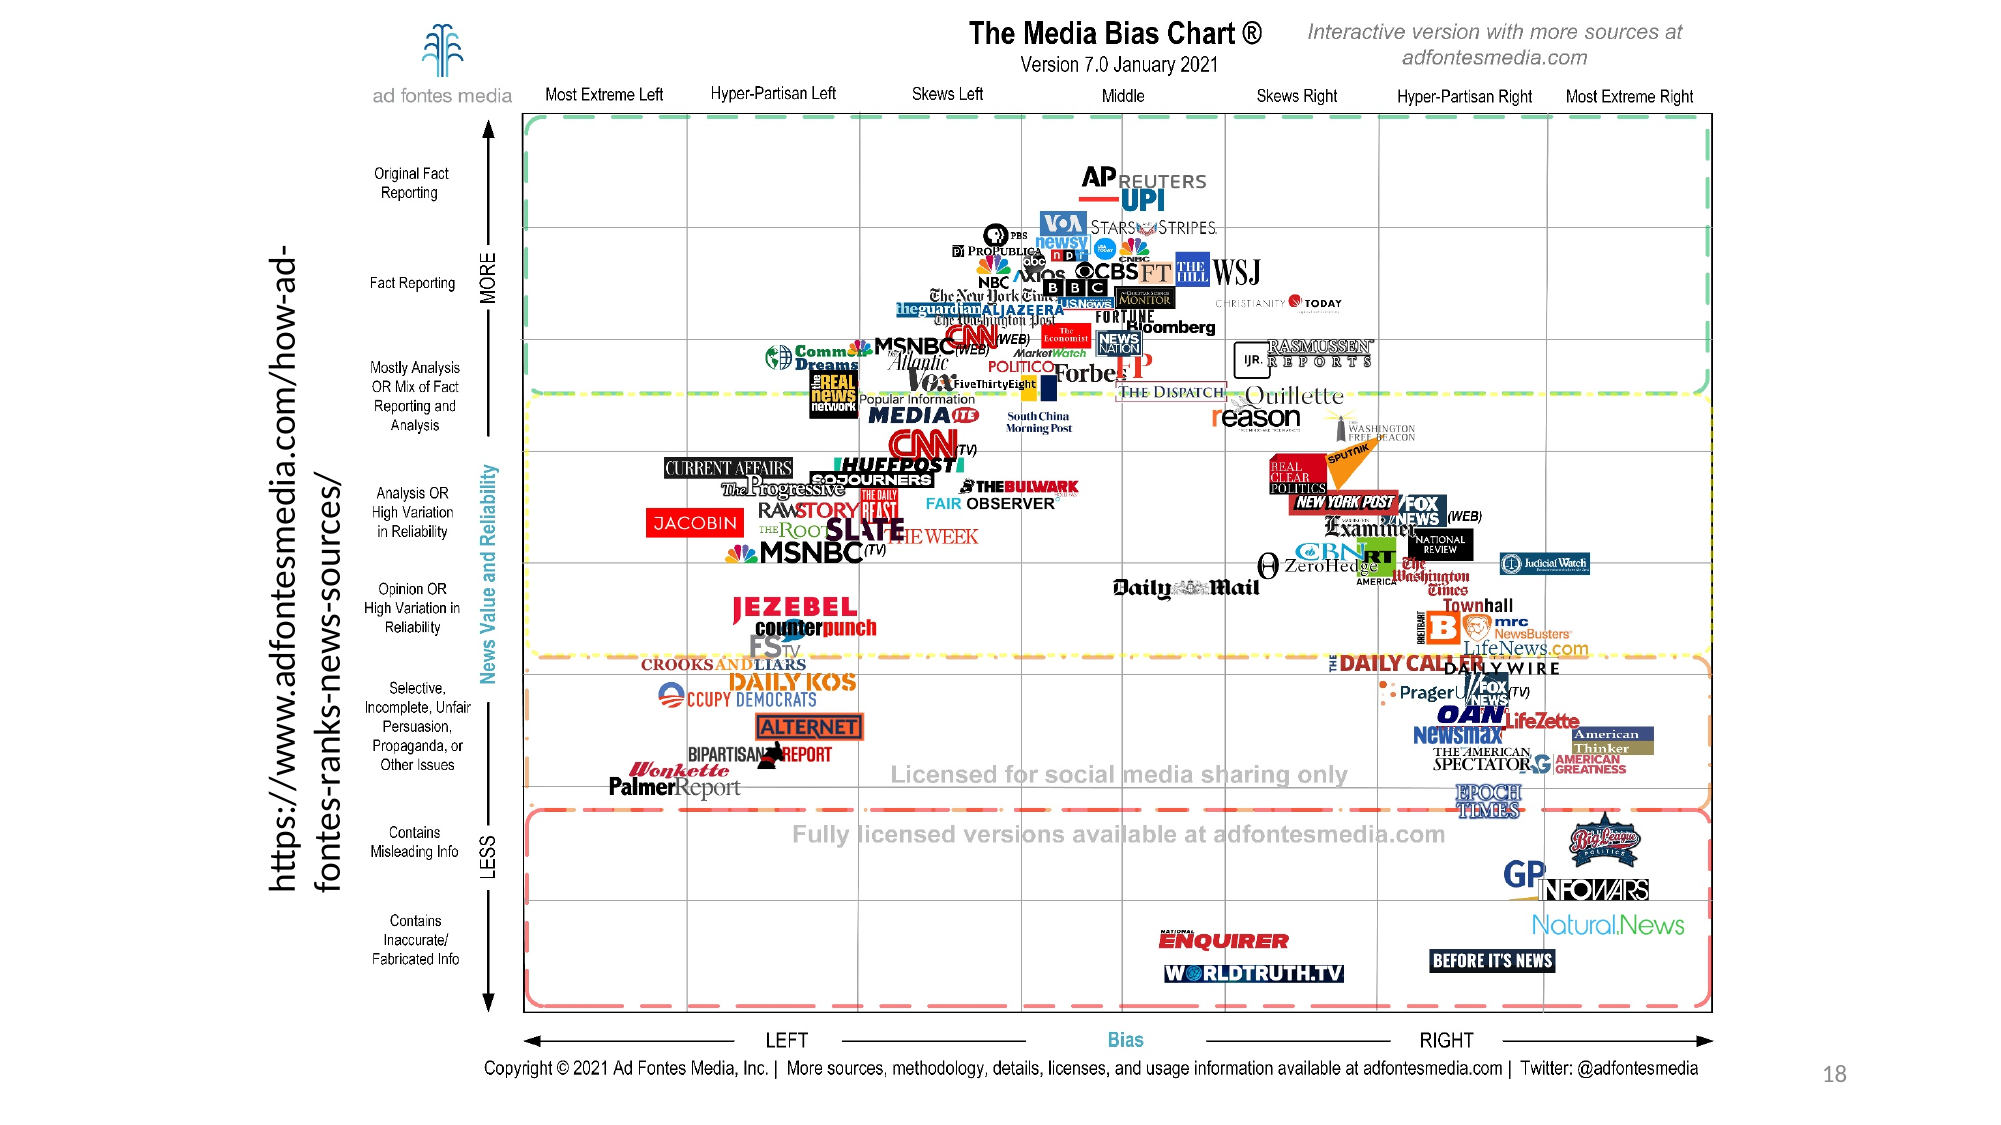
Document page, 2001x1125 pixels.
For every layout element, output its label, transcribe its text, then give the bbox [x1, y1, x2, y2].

picture [355, 6, 1714, 1088]
text_box https://www.adfontesmedia.com/how-ad-fontes-ranks-news-sources/ [249, 138, 355, 908]
slide_number 18 [1412, 1042, 1863, 1103]
